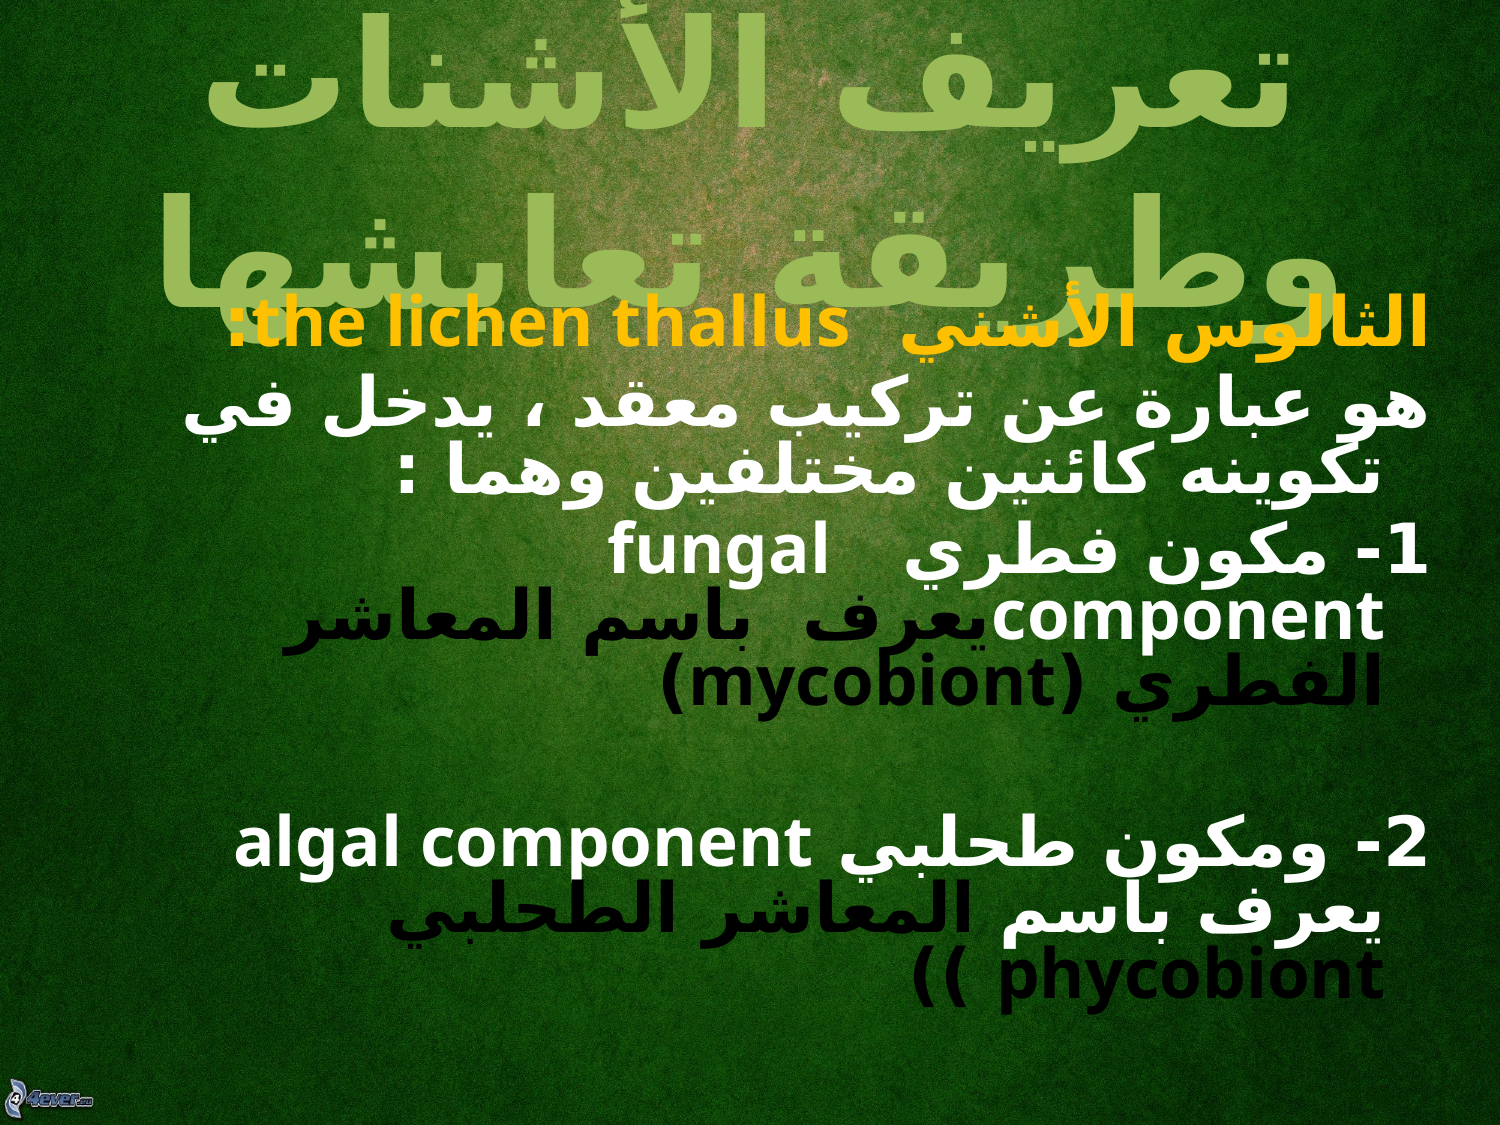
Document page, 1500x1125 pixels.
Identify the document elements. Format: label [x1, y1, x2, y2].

list [0, 0, 1500, 1125]
